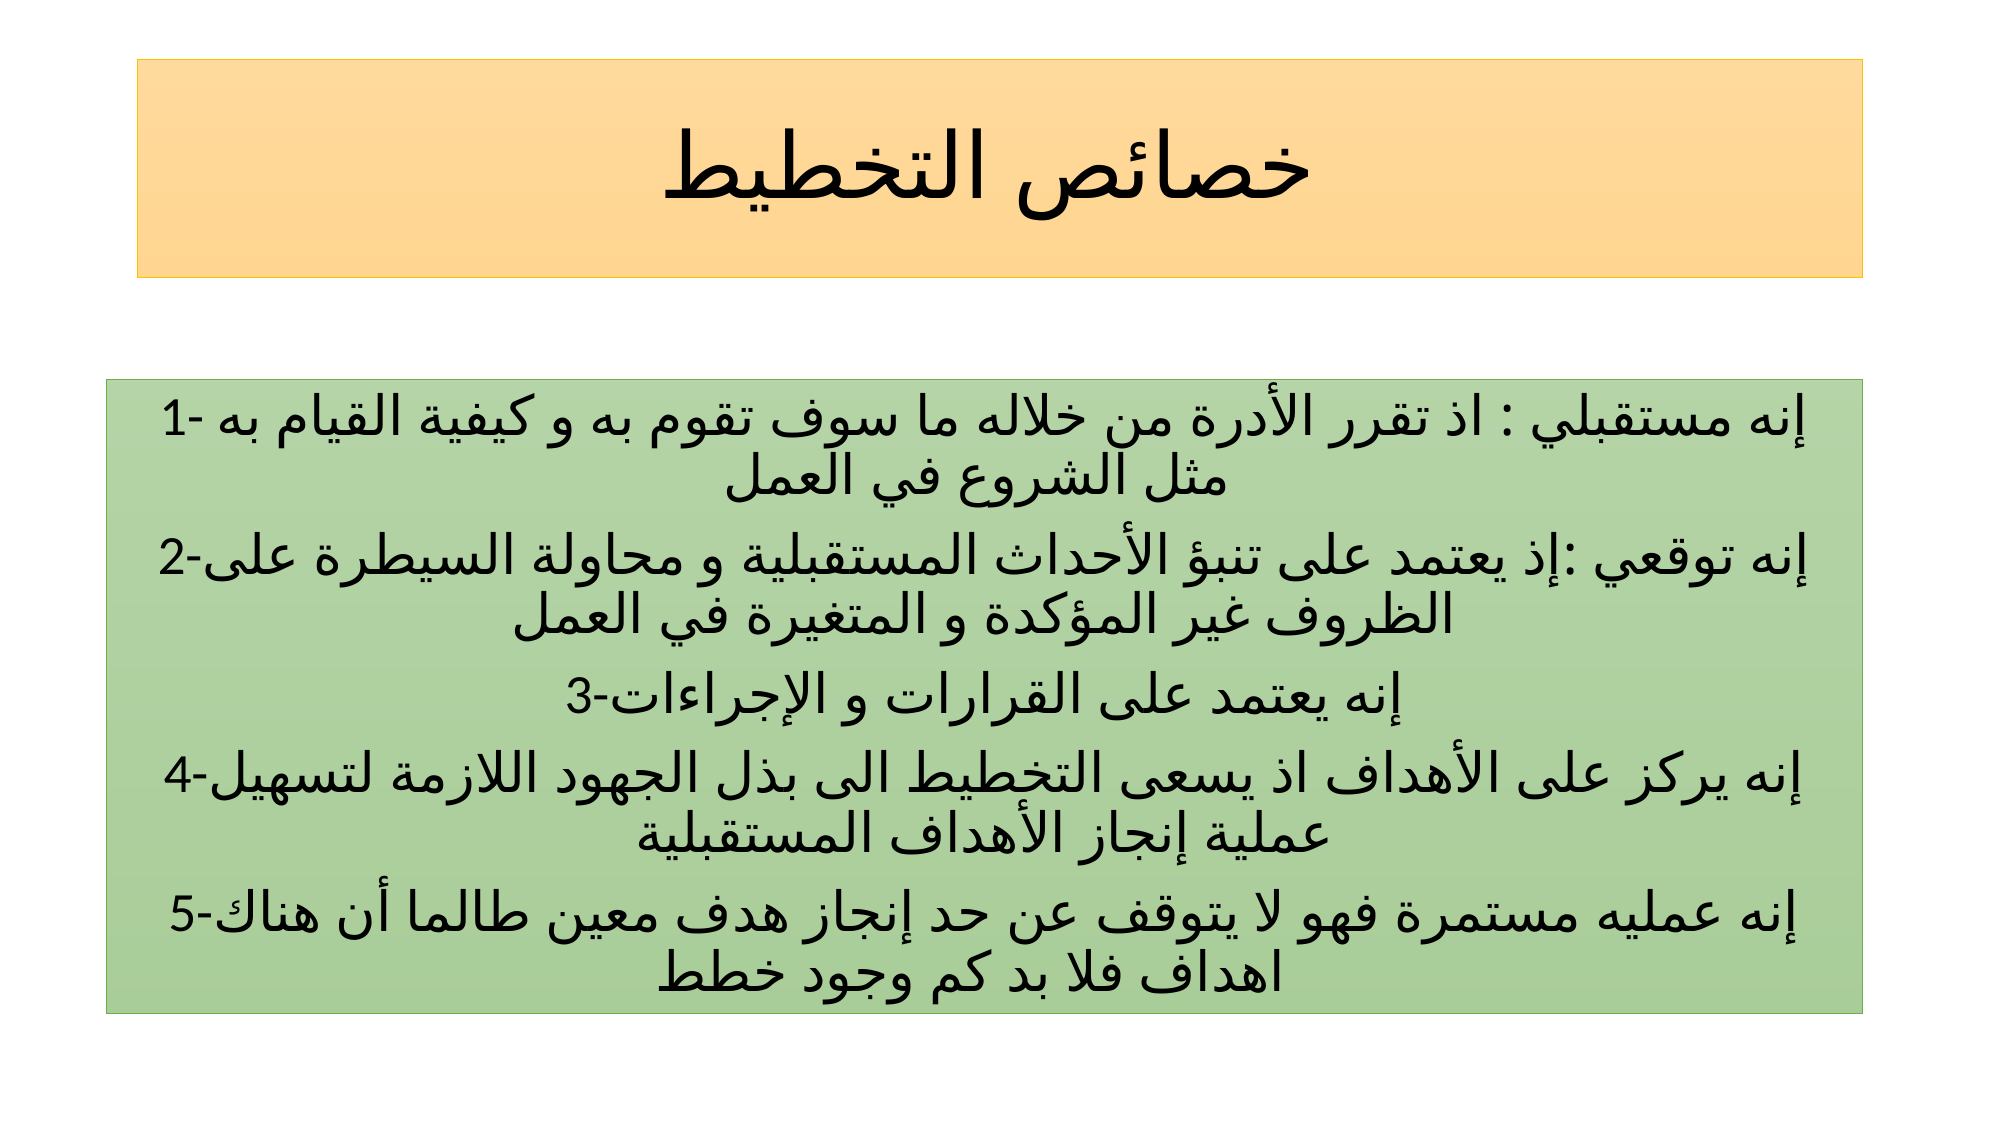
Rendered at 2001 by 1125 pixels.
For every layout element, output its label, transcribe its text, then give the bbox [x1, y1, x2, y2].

title خصائص التخطيط [137, 59, 1863, 278]
list 1- إنه مستقبلي : اذ تقرر الأدرة من خلاله ما سوف تقوم به و كيفية القيام به مثل الشروع في العمل 2-إنه توقعي :إذ يعتمد على تنبؤ الأحداث المستقبلية و محاولة السيطرة على الظروف غير المؤكدة و المتغيرة في العمل 3-إنه يعتمد على القرارات و الإجراءات 4-إنه يركز على الأهداف اذ يسعى التخطيط الى بذل الجهود اللازمة لتسهيل عملية إنجاز الأهداف المستقبلية 5-إنه عمليه مستمرة فهو لا يتوقف عن حد إنجاز هدف معين طالما أن هناك اهداف فلا بد كم وجود خطط [106, 379, 1863, 1014]
